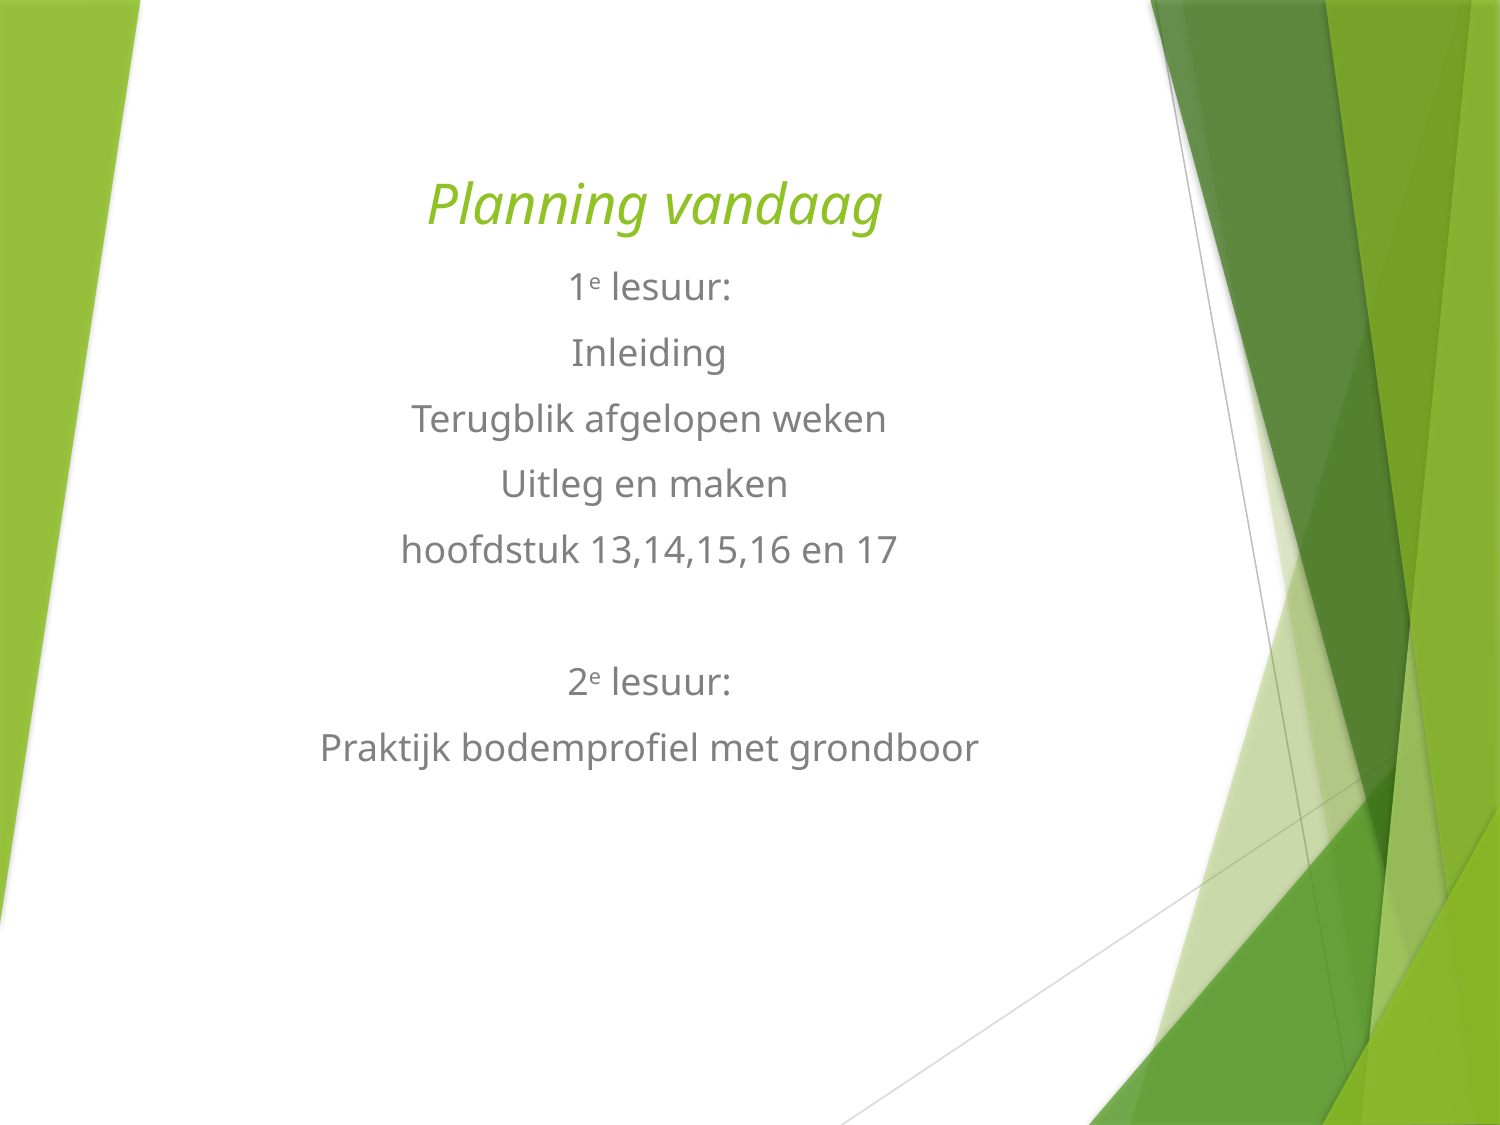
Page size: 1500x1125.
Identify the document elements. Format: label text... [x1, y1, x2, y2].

subtitle 1e lesuur: Inleiding Terugblik afgelopen weken Uitleg en maken hoofdstuk 13,14,15,16 en 17 2e lesuur: Praktijk bodemprofiel met grondboor [64, 255, 1235, 882]
title Planning vandaag [112, 101, 1199, 244]
